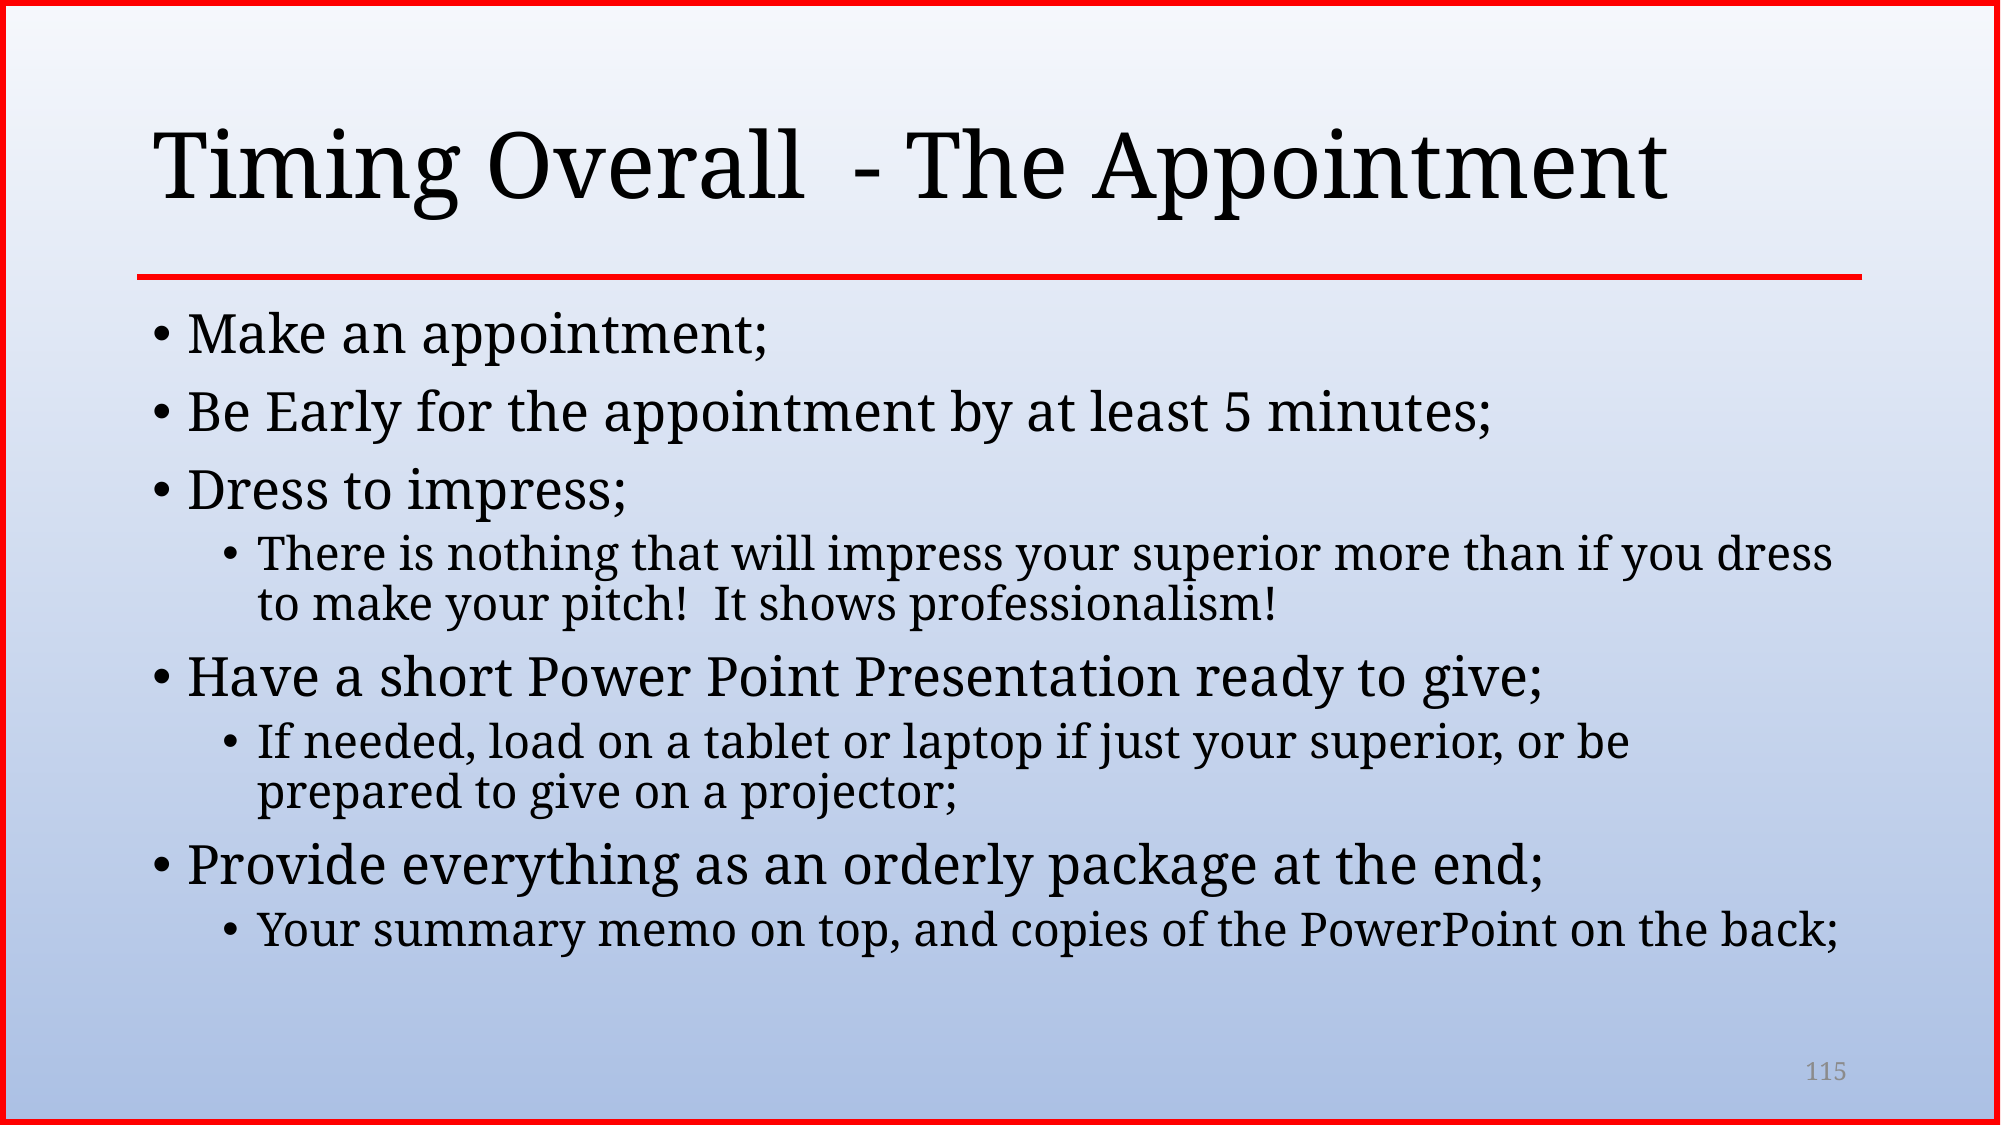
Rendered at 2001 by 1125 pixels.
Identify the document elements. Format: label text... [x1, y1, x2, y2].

slide_number 115 [1412, 1042, 1863, 1103]
list Make an appointment; Be Early for the appointment by at least 5 minutes; Dress to impress; There is nothing that will impress your superior more than if you dress to make your pitch! It shows professionalism! Have a short Power Point Presentation ready to give; If needed, load on a tablet or laptop if just your superior, or be prepared to give on a projector; Provide everything as an orderly package at the end; Your summary memo on top, and copies of the PowerPoint on the back; [137, 299, 1863, 1014]
title Timing Overall - The Appointment [137, 59, 1863, 278]
